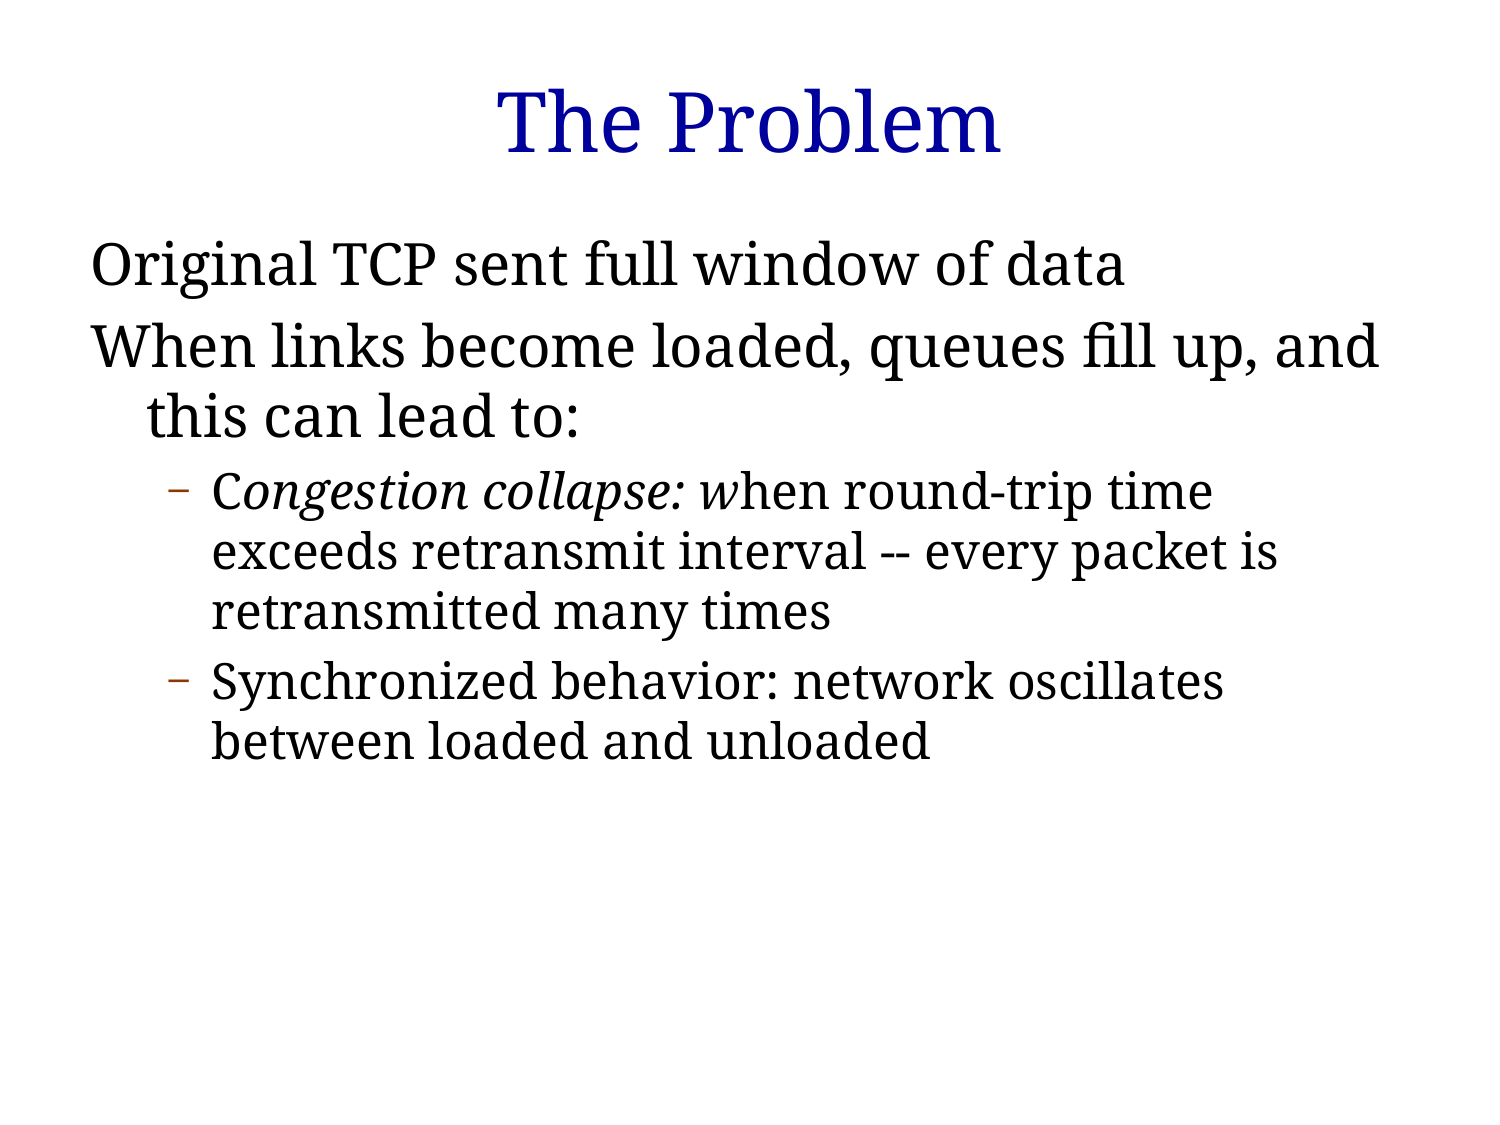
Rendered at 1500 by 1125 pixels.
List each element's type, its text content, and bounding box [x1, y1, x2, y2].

list Original TCP sent full window of data When links become loaded, queues fill up, and this can lead to: Congestion collapse: when round-trip time exceeds retransmit interval -- every packet is retransmitted many times Synchronized behavior: network oscillates between loaded and unloaded [74, 219, 1426, 963]
title The Problem [74, 47, 1426, 191]
